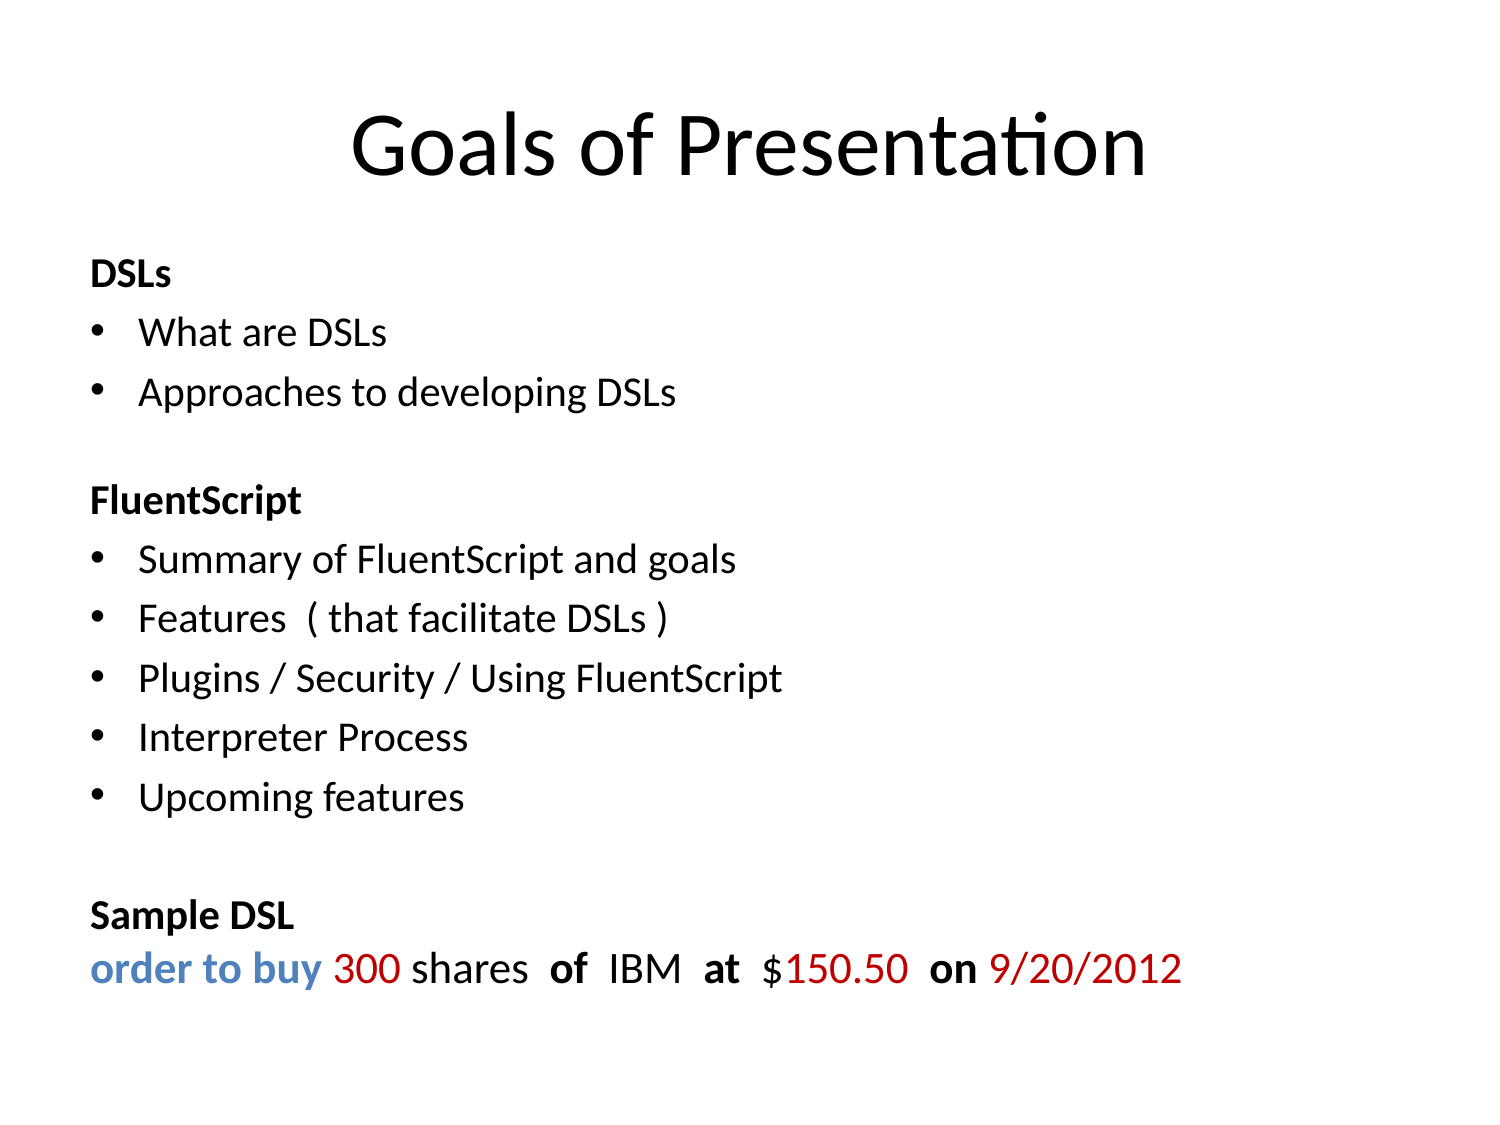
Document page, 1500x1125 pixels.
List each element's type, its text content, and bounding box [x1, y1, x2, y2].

title Goals of Presentation [75, 45, 1425, 233]
list DSLs What are DSLs Approaches to developing DSLs FluentScript Summary of FluentScript and goals Features ( that facilitate DSLs ) Plugins / Security / Using FluentScript Interpreter Process Upcoming features Sample DSL order to buy 300 shares of IBM at $150.50 on 9/20/2012 [75, 237, 1375, 1005]
